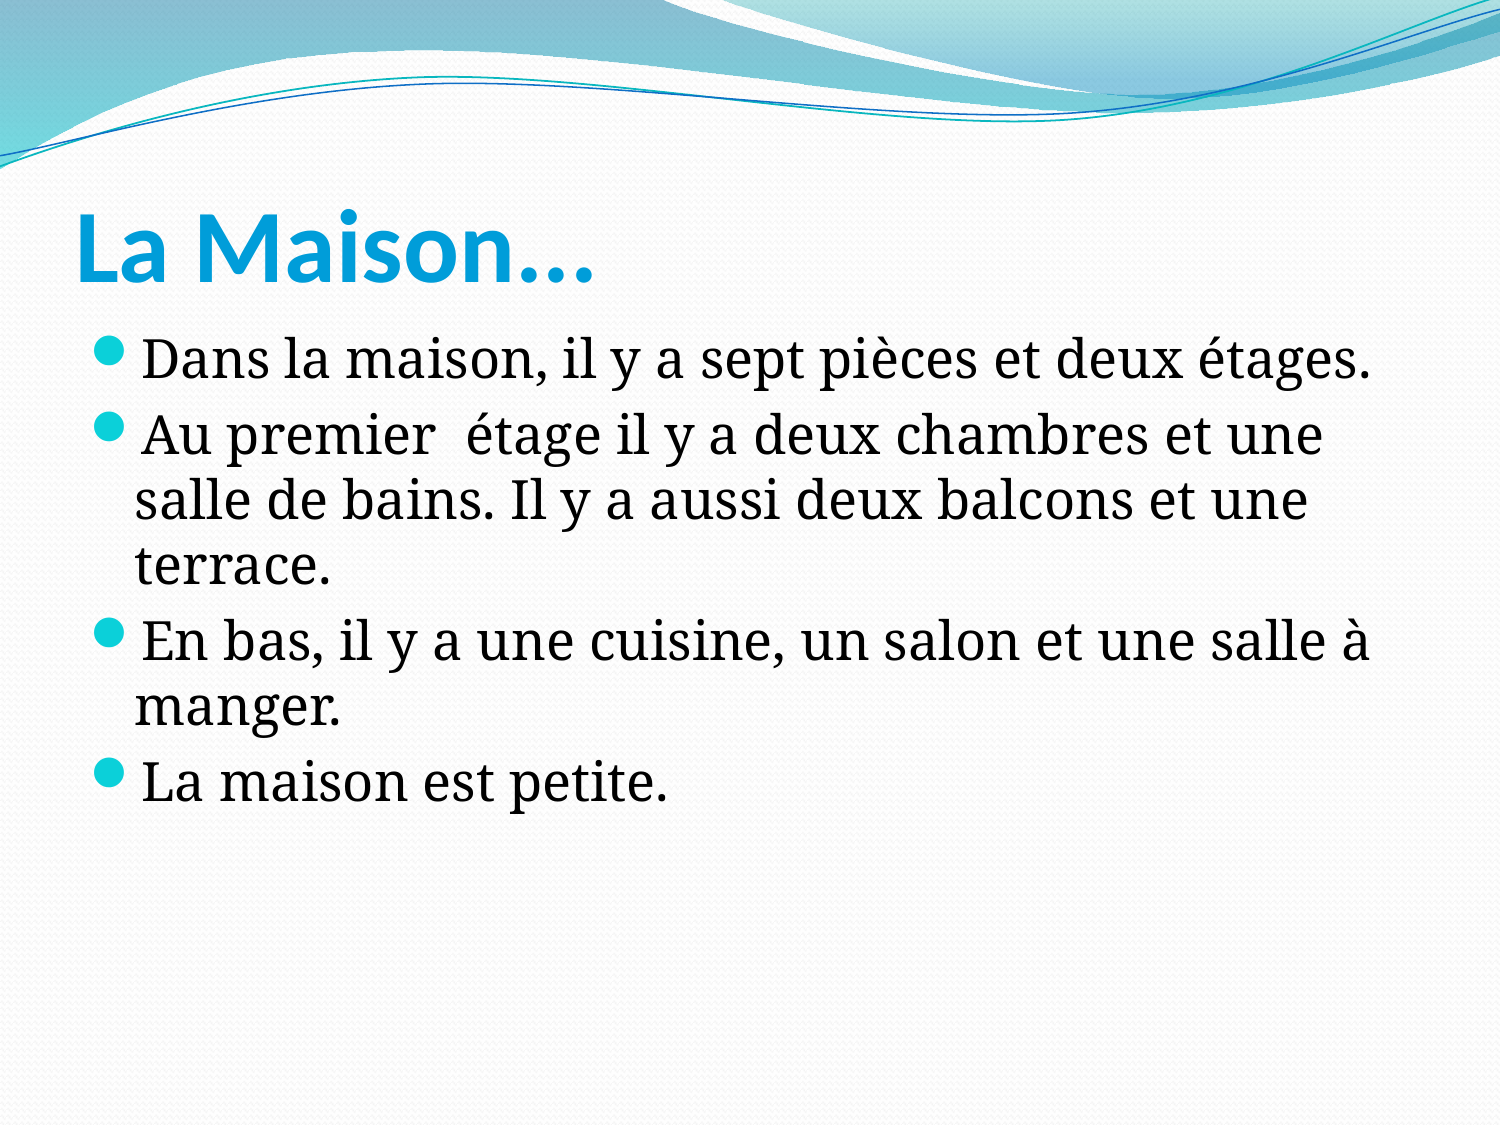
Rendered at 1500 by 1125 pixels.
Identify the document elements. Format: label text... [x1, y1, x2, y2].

title La Maison... [75, 115, 1425, 303]
list Dans la maison, il y a sept pièces et deux étages. Au premier étage il y a deux chambres et une salle de bains. Il y a aussi deux balcons et une terrace. En bas, il y a une cuisine, un salon et une salle à manger. La maison est petite. [75, 317, 1425, 1038]
